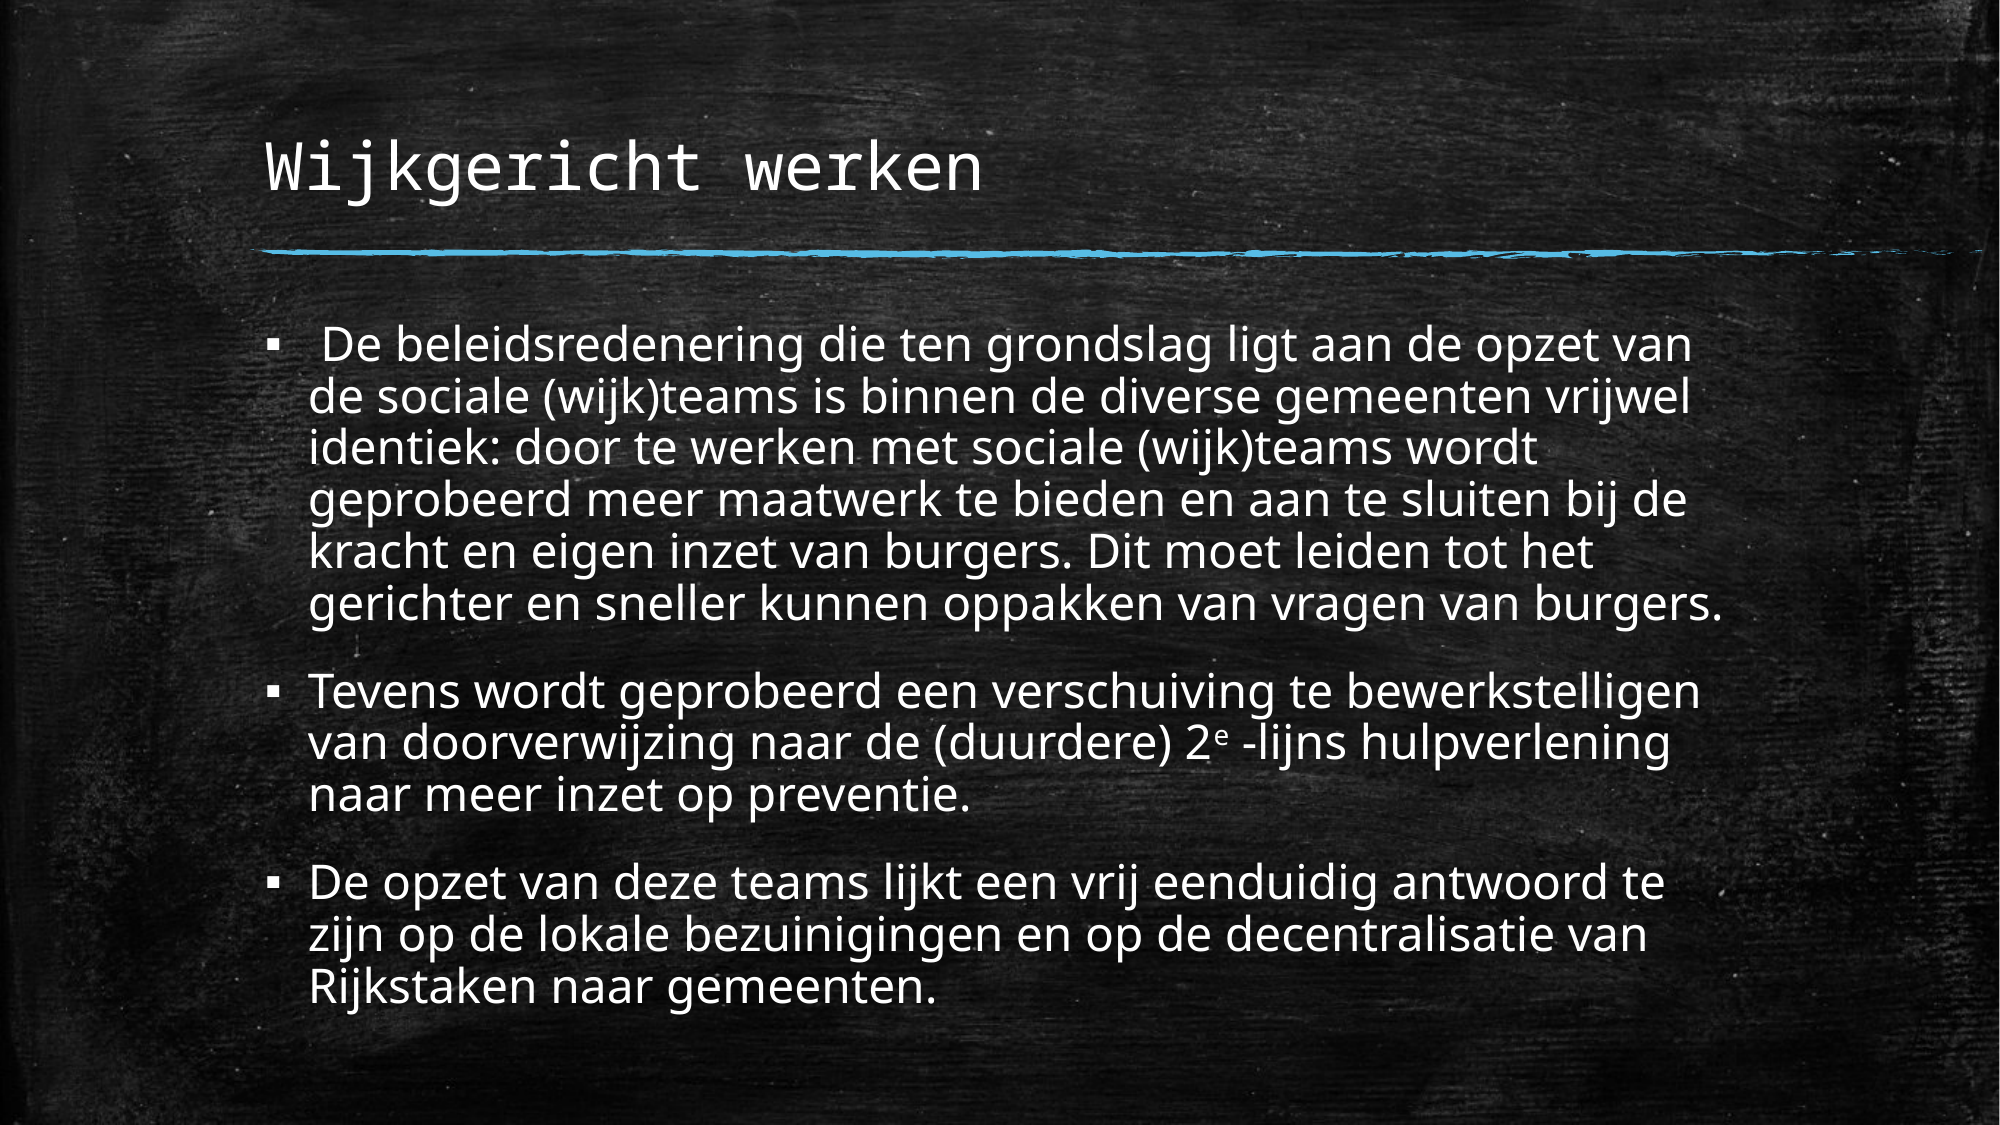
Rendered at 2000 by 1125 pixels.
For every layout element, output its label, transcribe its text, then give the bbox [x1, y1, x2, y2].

list De beleidsredenering die ten grondslag ligt aan de opzet van de sociale (wijk)teams is binnen de diverse gemeenten vrijwel identiek: door te werken met sociale (wijk)teams wordt geprobeerd meer maatwerk te bieden en aan te sluiten bij de kracht en eigen inzet van burgers. Dit moet leiden tot het gerichter en sneller kunnen oppakken van vragen van burgers. Tevens wordt geprobeerd een verschuiving te bewerkstelligen van doorverwijzing naar de (duurdere) 2e -lijns hulpverlening naar meer inzet op preventie. De opzet van deze teams lijkt een vrij eenduidig antwoord te zijn op de lokale bezuinigingen en op de decentralisatie van Rijkstaken naar gemeenten. [249, 312, 1750, 1035]
title Wijkgericht werken [249, 45, 1750, 213]
